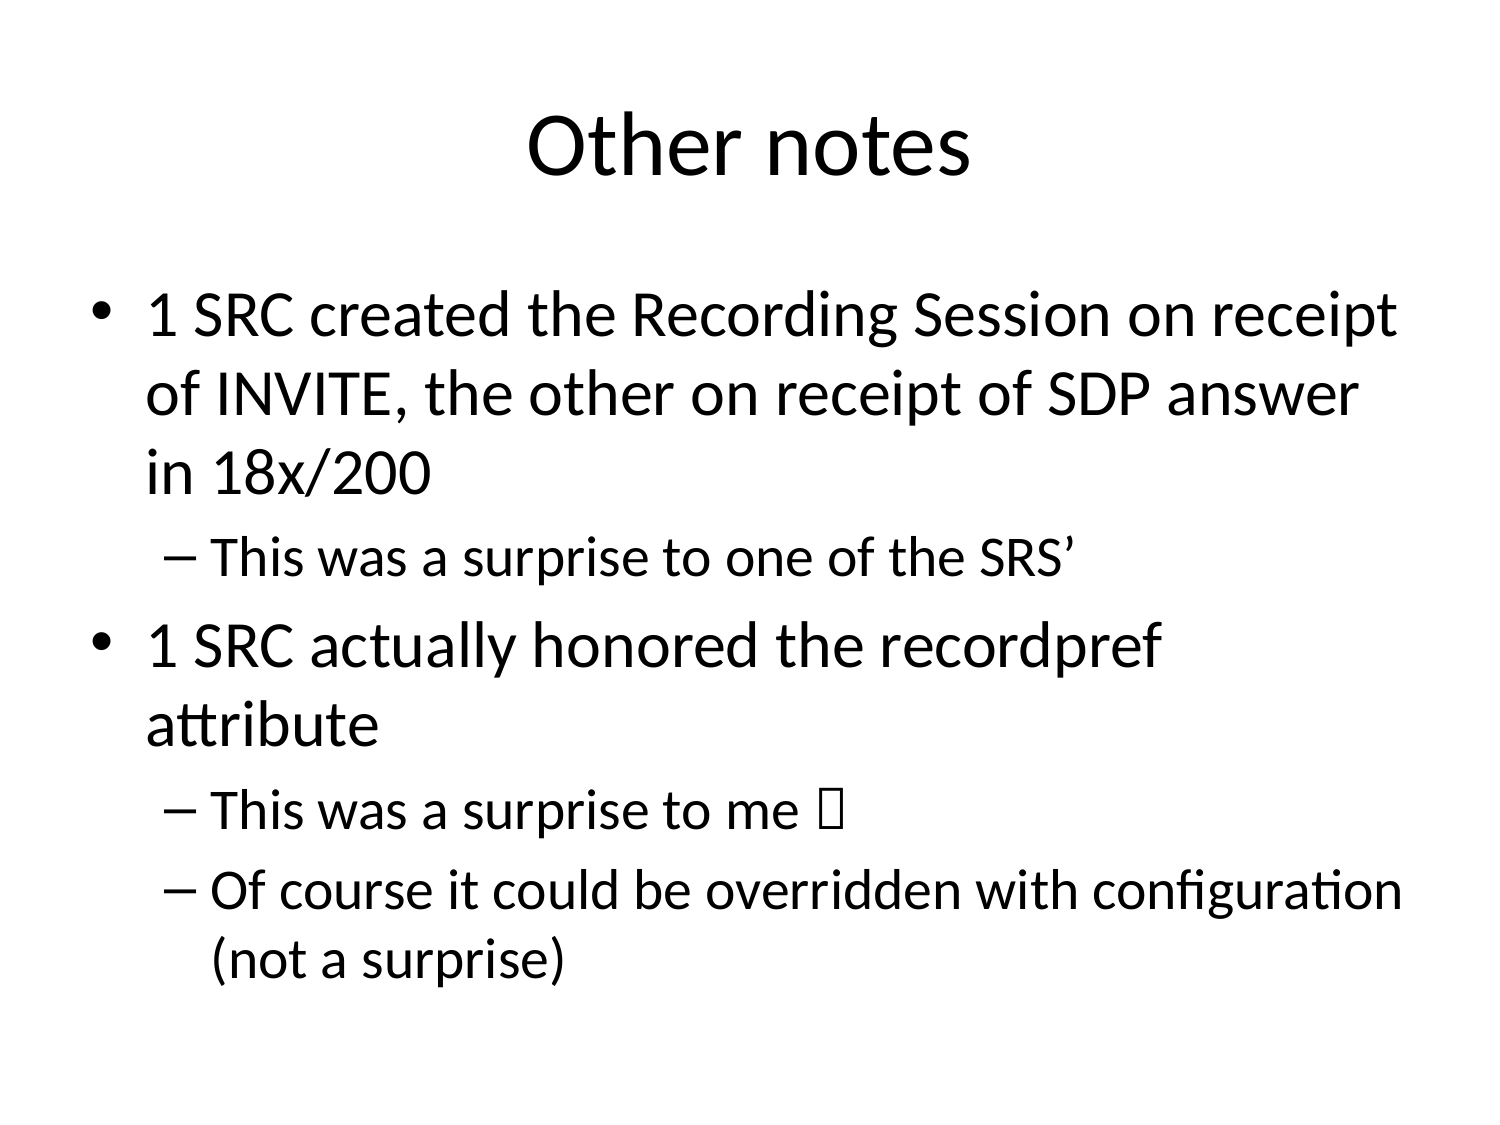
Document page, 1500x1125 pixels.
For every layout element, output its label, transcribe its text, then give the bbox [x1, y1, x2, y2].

list 1 SRC created the Recording Session on receipt of INVITE, the other on receipt of SDP answer in 18x/200 This was a surprise to one of the SRS’ 1 SRC actually honored the recordpref attribute This was a surprise to me  Of course it could be overridden with configuration (not a surprise) [75, 262, 1425, 1005]
title Other notes [75, 45, 1425, 233]
